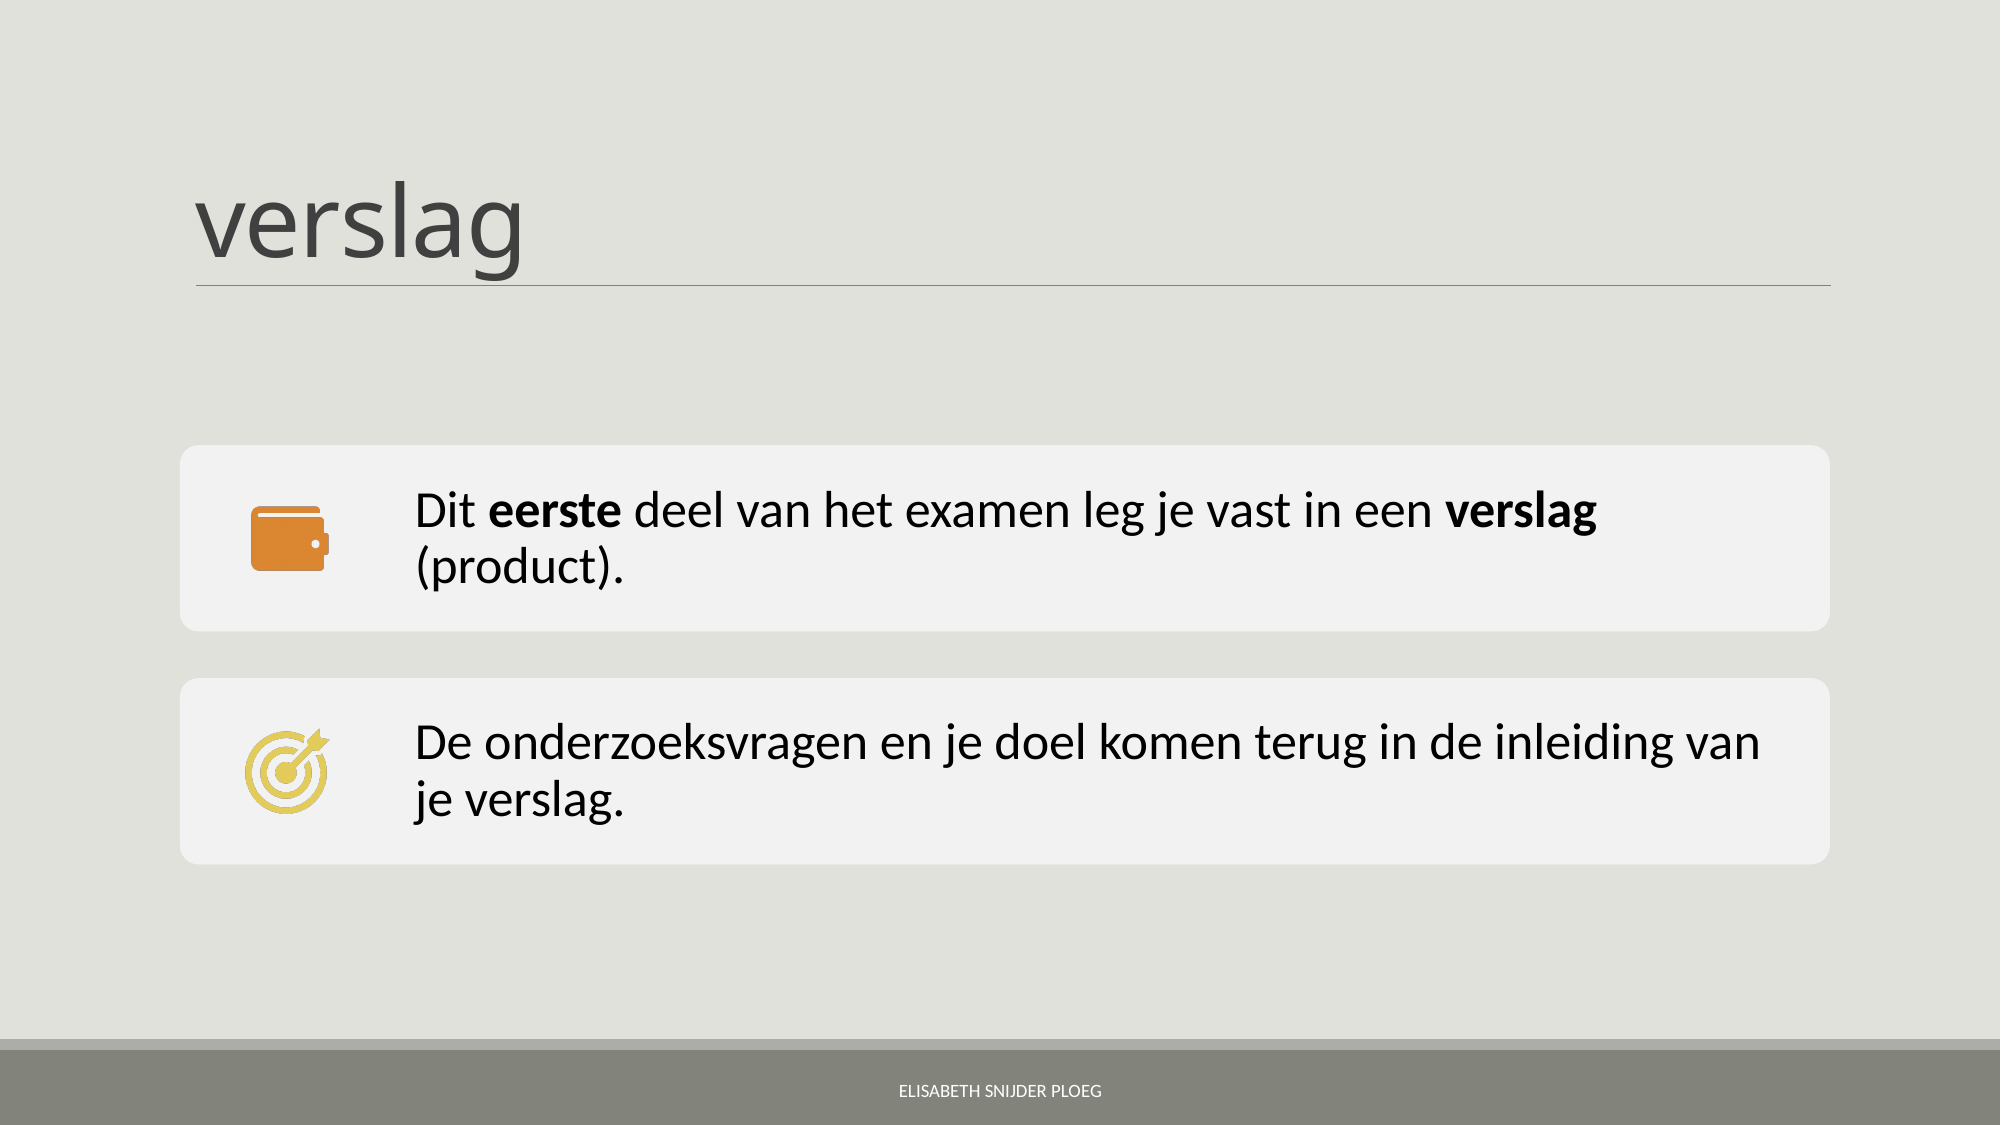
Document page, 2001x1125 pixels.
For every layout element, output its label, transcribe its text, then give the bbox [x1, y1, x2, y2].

footer Elisabeth Snijder Ploeg [604, 1059, 1396, 1120]
title verslag [180, 47, 1830, 285]
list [179, 343, 1831, 966]
